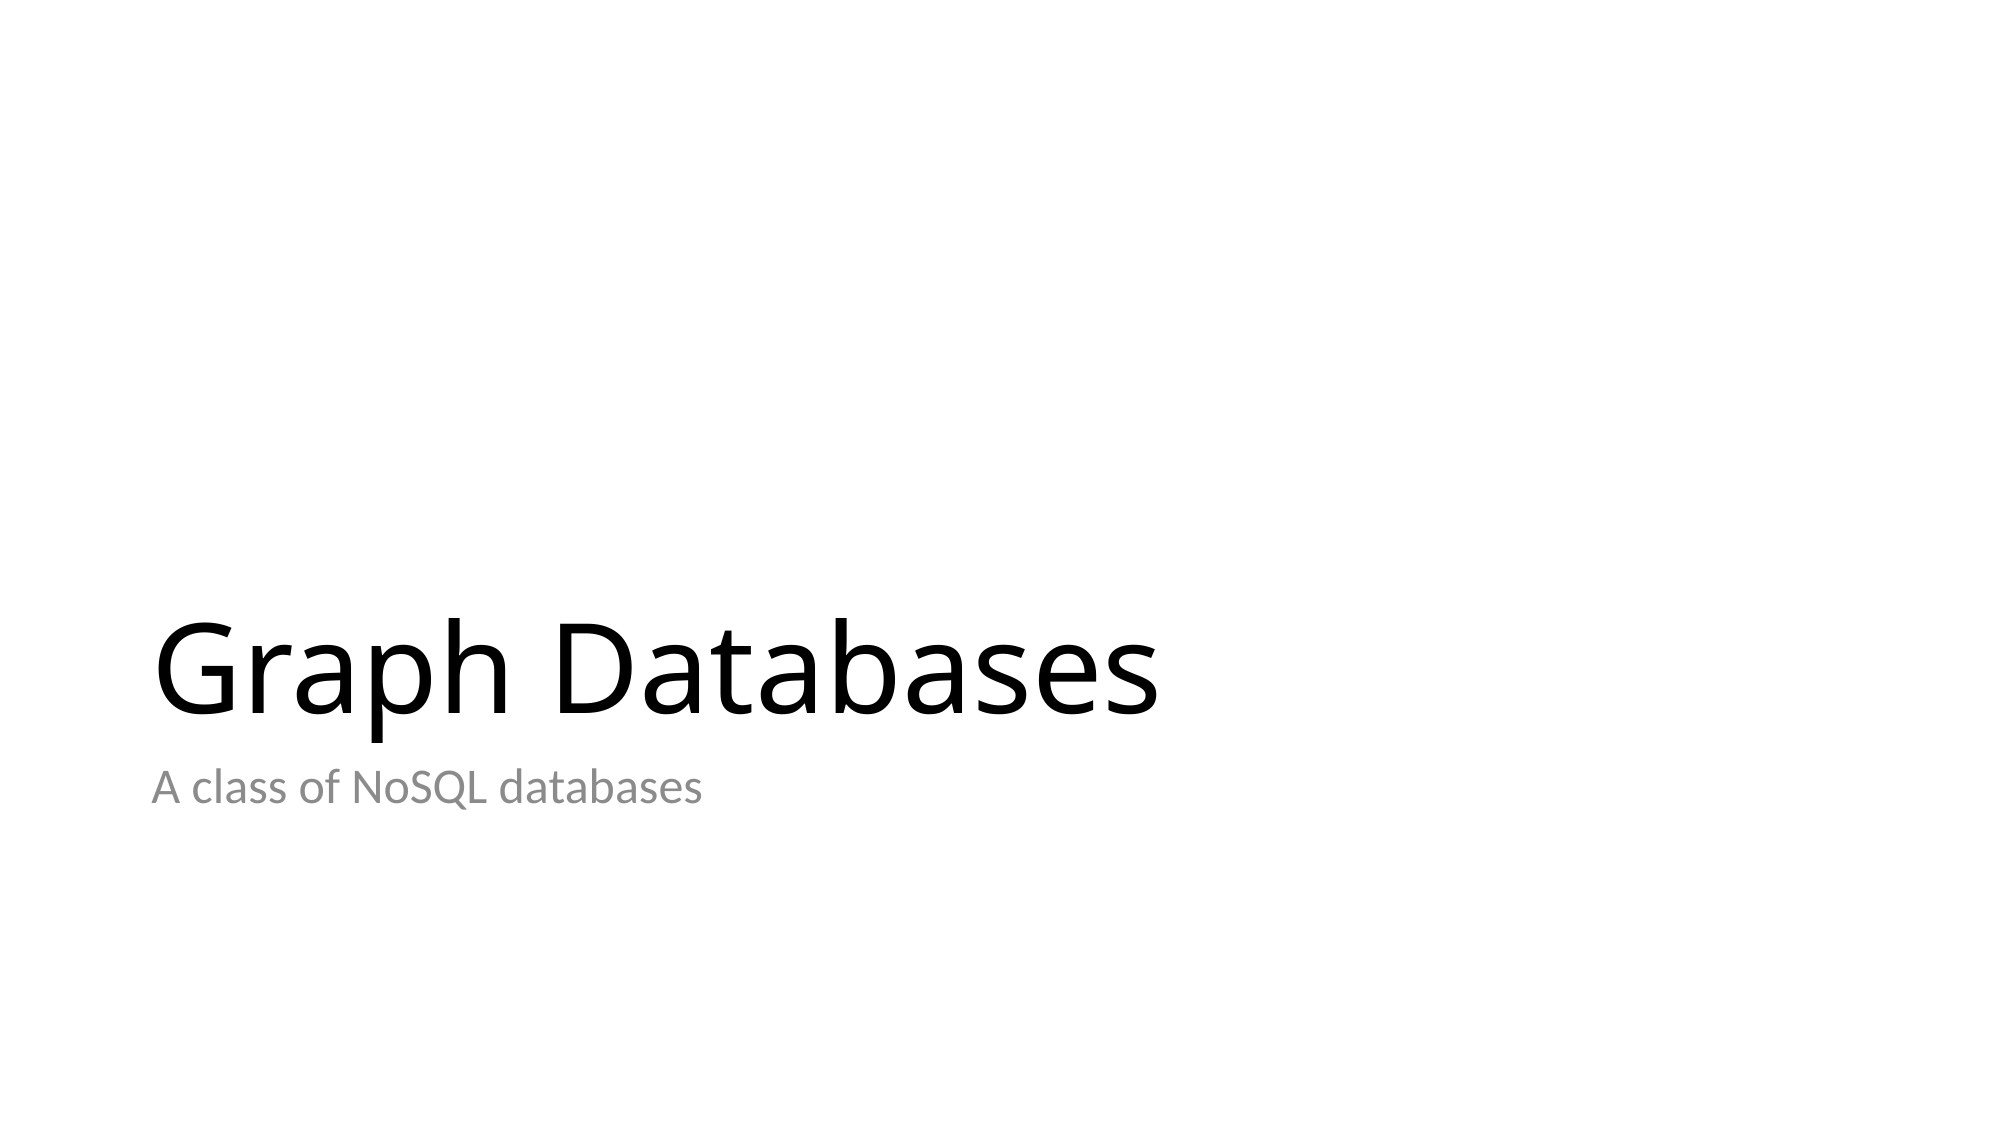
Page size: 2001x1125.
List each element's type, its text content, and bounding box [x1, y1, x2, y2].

title Graph Databases [136, 280, 1862, 749]
list A class of NoSQL databases [136, 752, 1862, 999]
